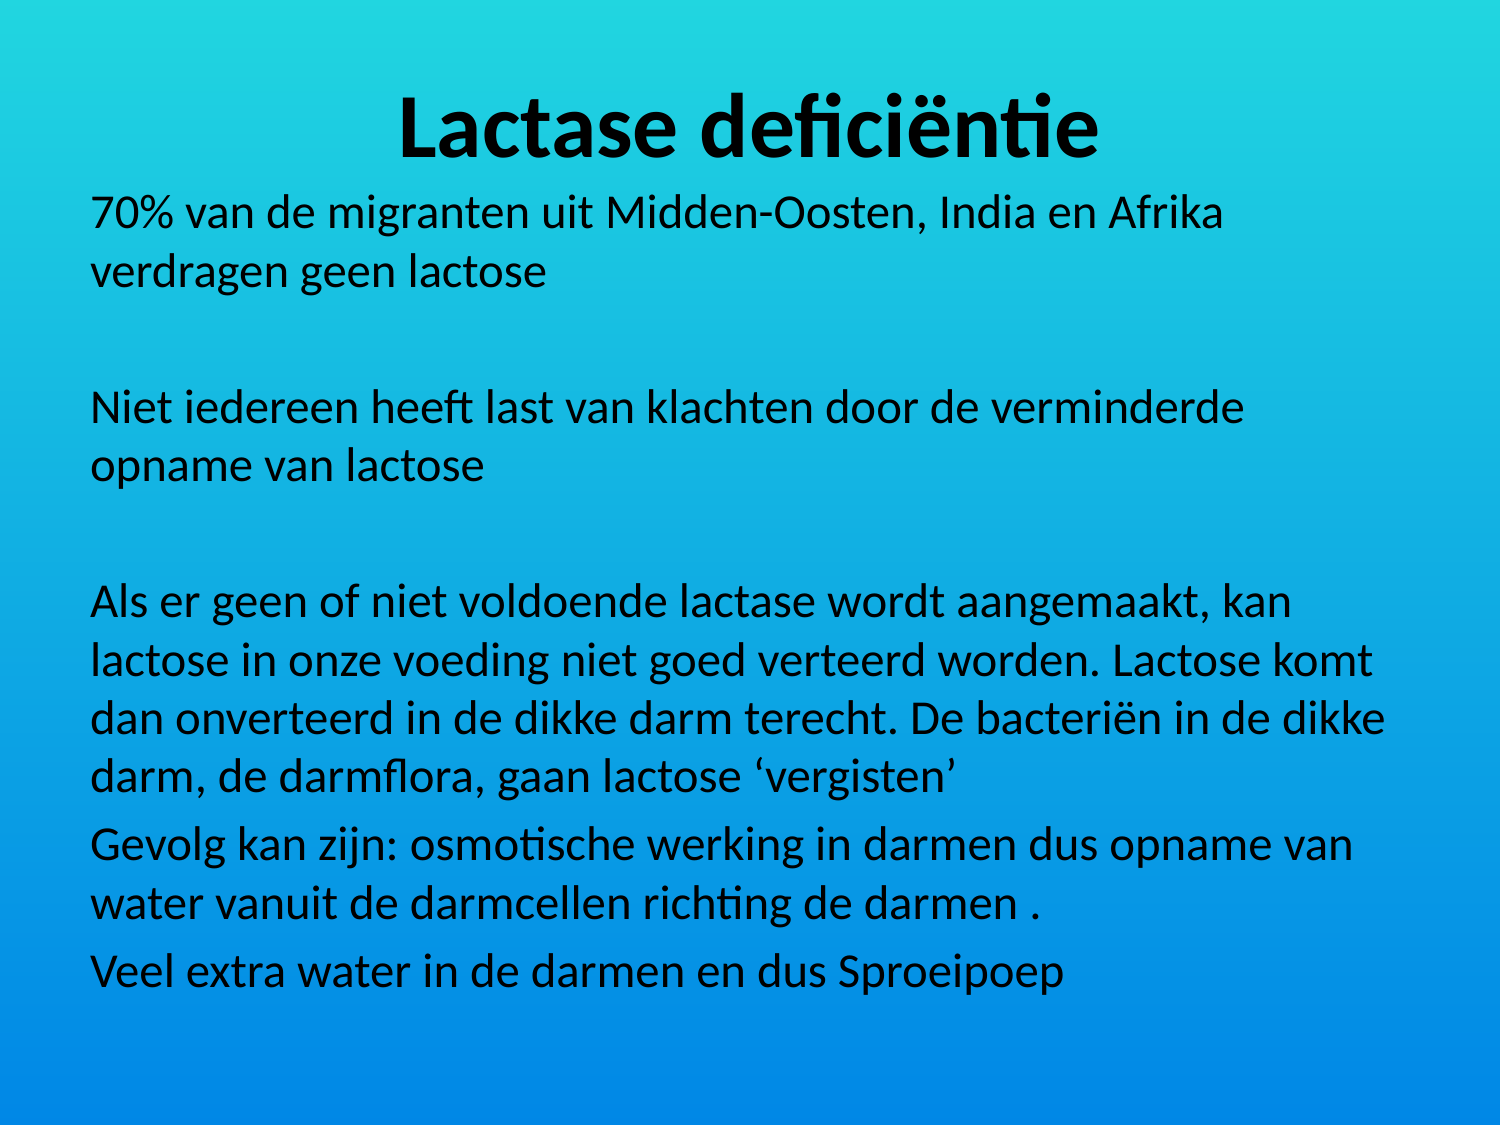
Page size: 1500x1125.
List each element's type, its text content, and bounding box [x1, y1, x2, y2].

title Lactase deficiëntie [75, 45, 1425, 172]
list 70% van de migranten uit Midden-Oosten, India en Afrika verdragen geen lactose Niet iedereen heeft last van klachten door de verminderde opname van lactose Als er geen of niet voldoende lactase wordt aangemaakt, kan lactose in onze voeding niet goed verteerd worden. Lactose komt dan onverteerd in de dikke darm terecht. De bacteriën in de dikke darm, de darmflora, gaan lactose ‘vergisten’ Gevolg kan zijn: osmotische werking in darmen dus opname van water vanuit de darmcellen richting de darmen . Veel extra water in de darmen en dus Sproeipoep [75, 172, 1425, 1005]
